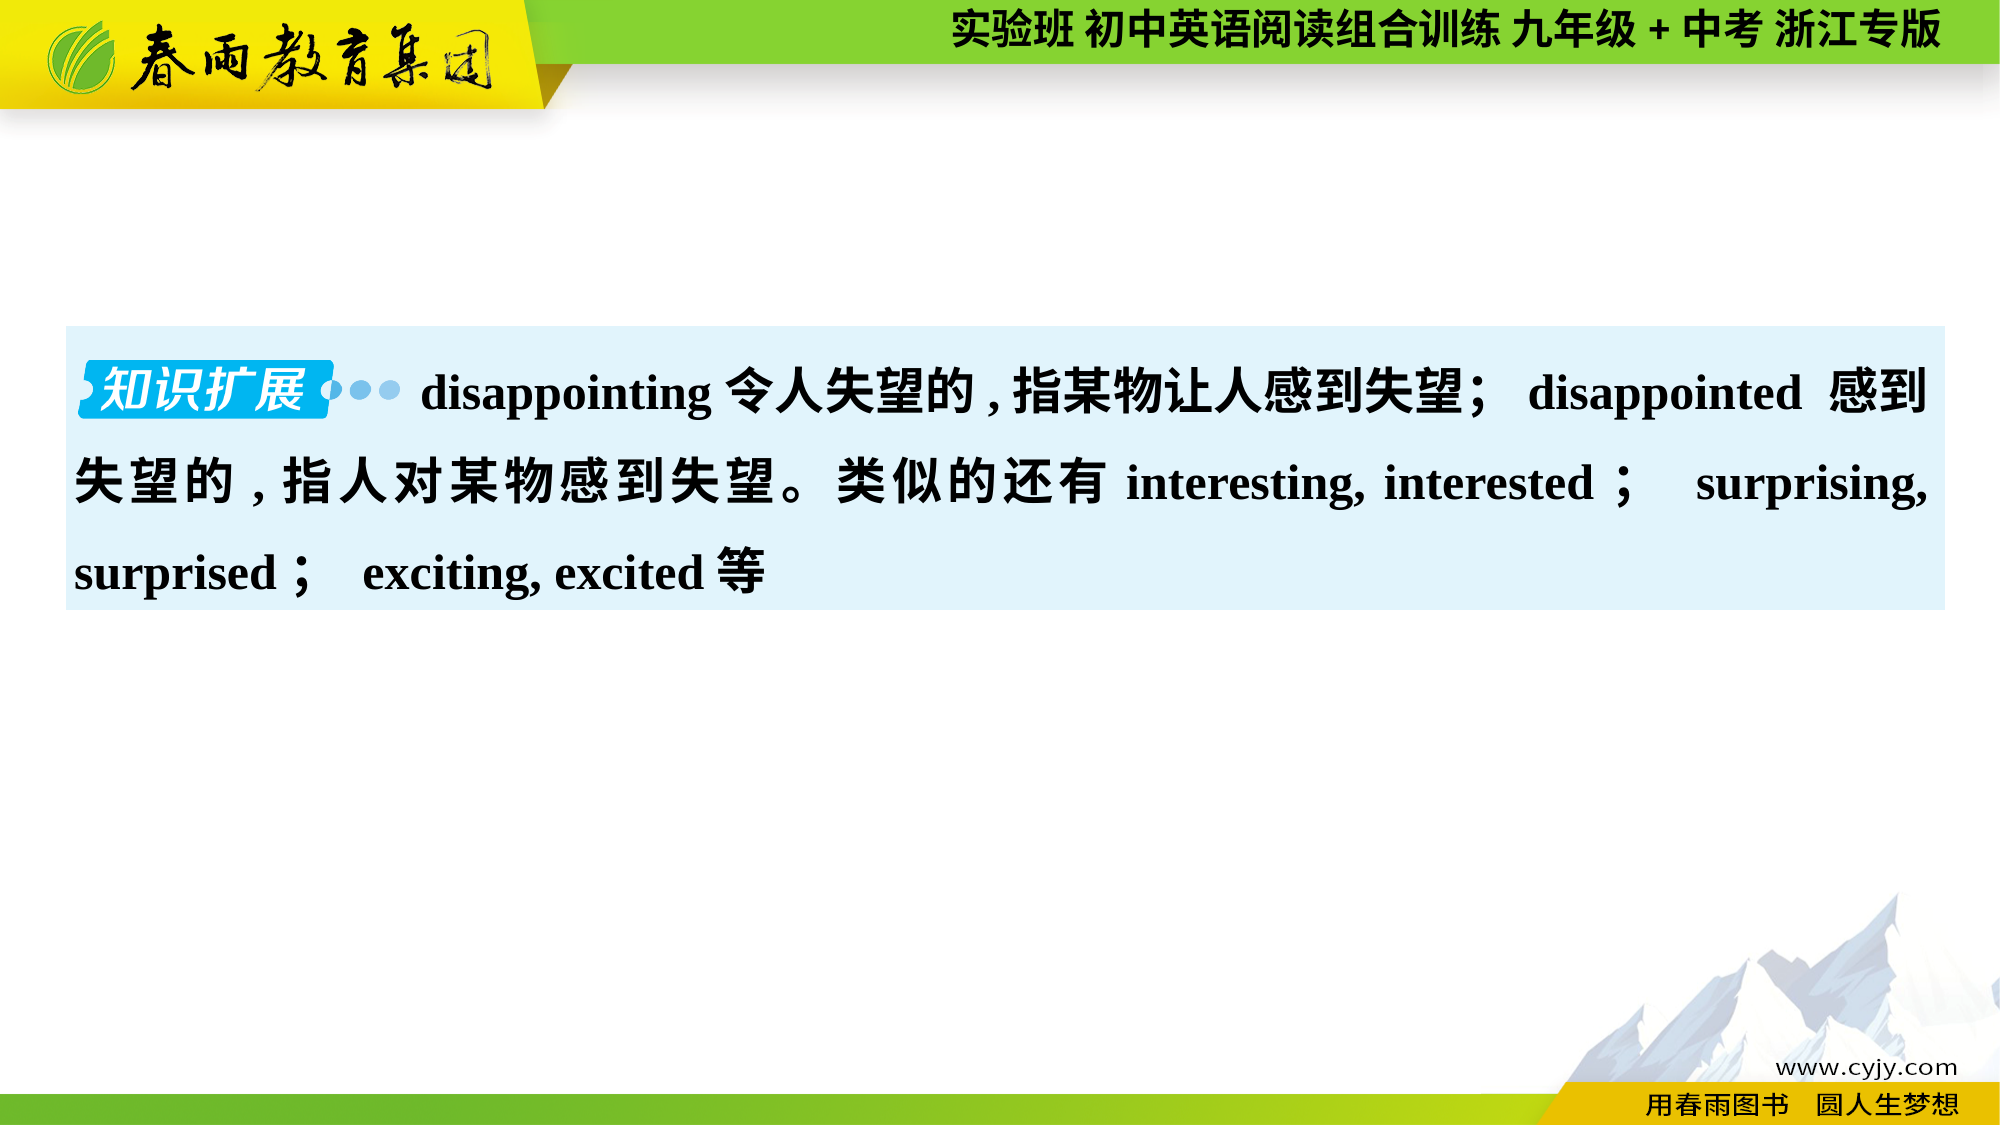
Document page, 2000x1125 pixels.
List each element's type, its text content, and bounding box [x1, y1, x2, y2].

list disappointing令人失望的,指某物让人感到失望；disappointed 感到失望的,指人对某物感到失望。类似的还有interesting, interested； surprising, surprised； exciting, excited等 [59, 321, 1944, 598]
picture [0, 0, 2000, 1125]
